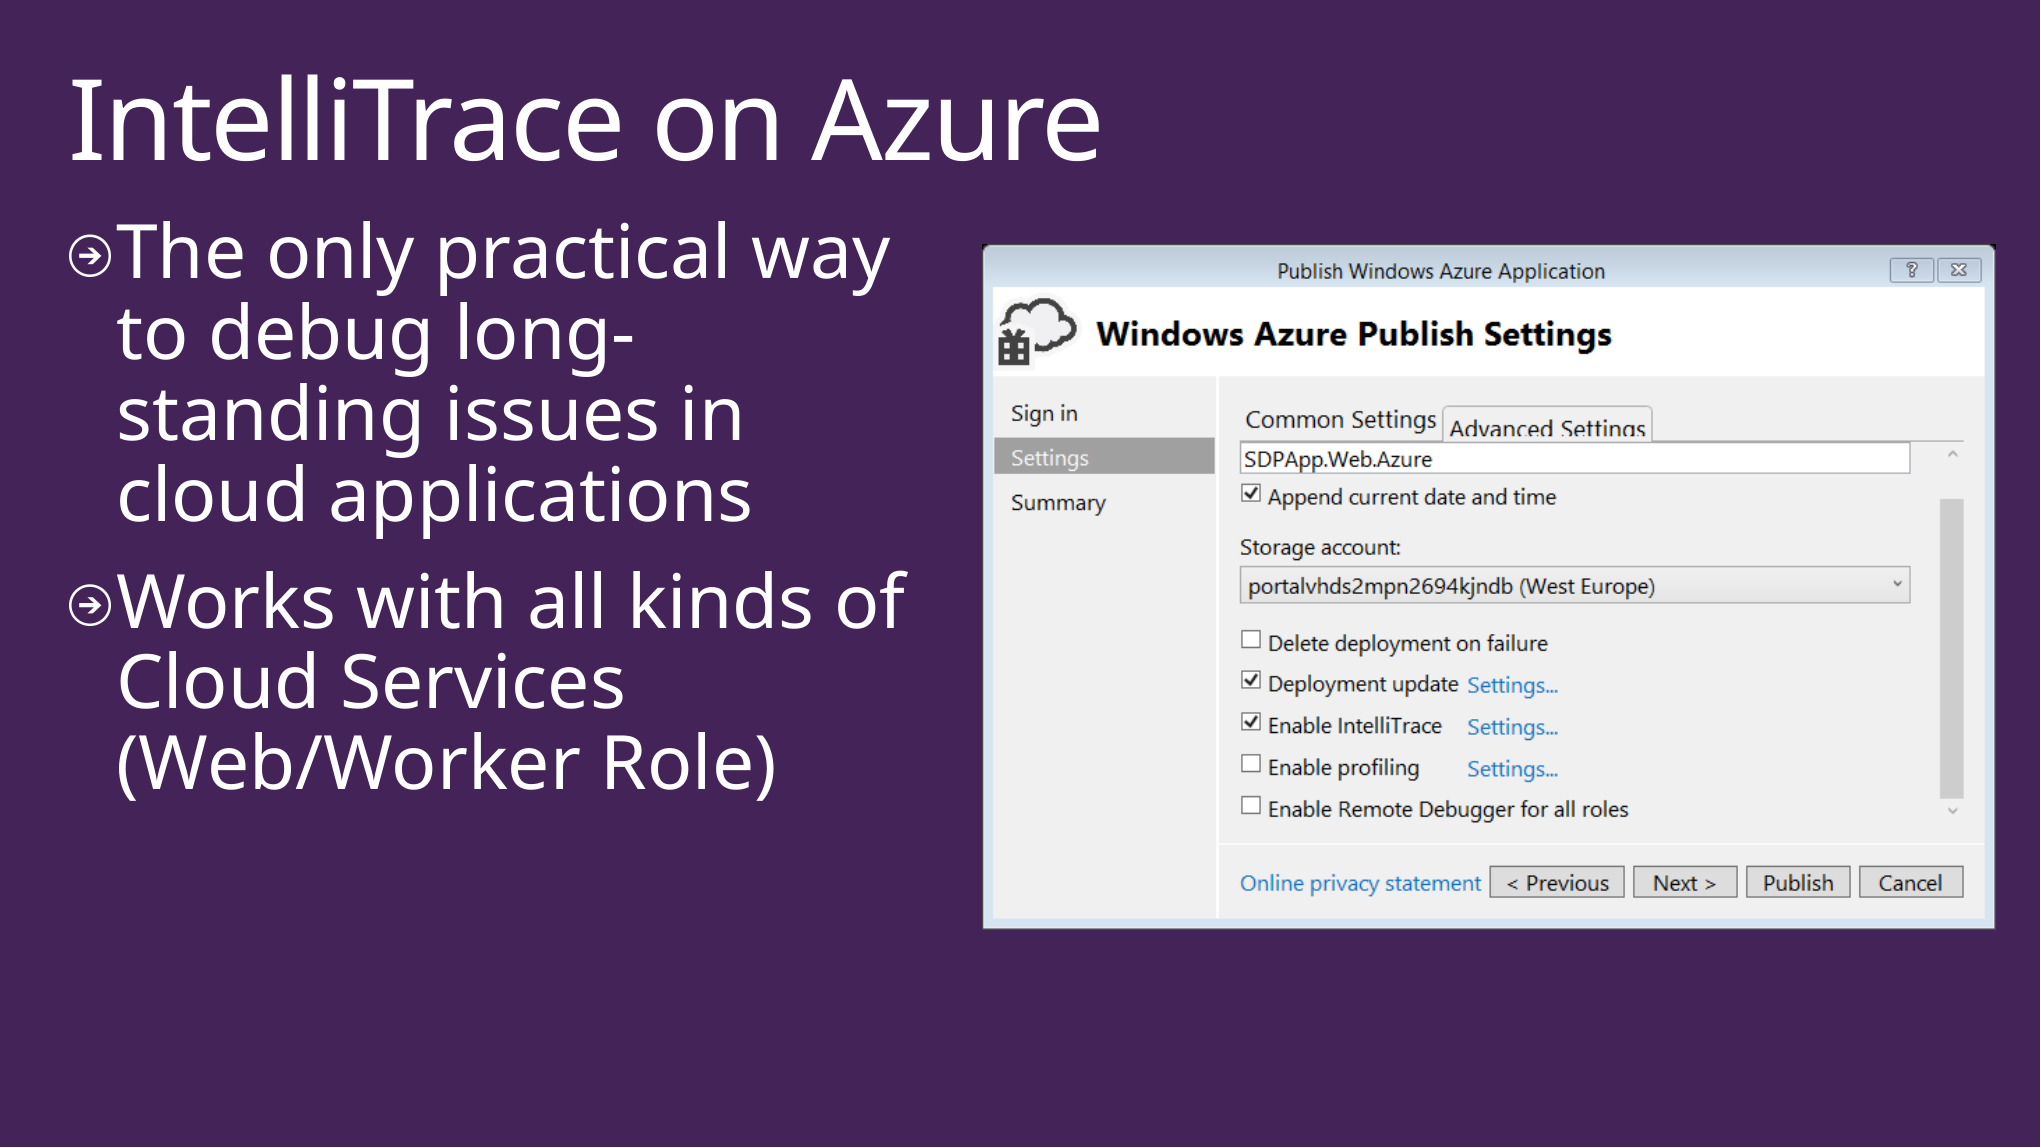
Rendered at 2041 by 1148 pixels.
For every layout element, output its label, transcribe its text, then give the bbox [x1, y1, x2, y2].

title IntelliTrace on Azure [45, 48, 1996, 199]
list The only practical way to debug long-standing issues in cloud applications Works with all kinds of Cloud Services (Web/Worker Role) [45, 198, 946, 827]
picture [69, 223, 122, 277]
picture [982, 243, 1996, 930]
picture [69, 573, 122, 626]
